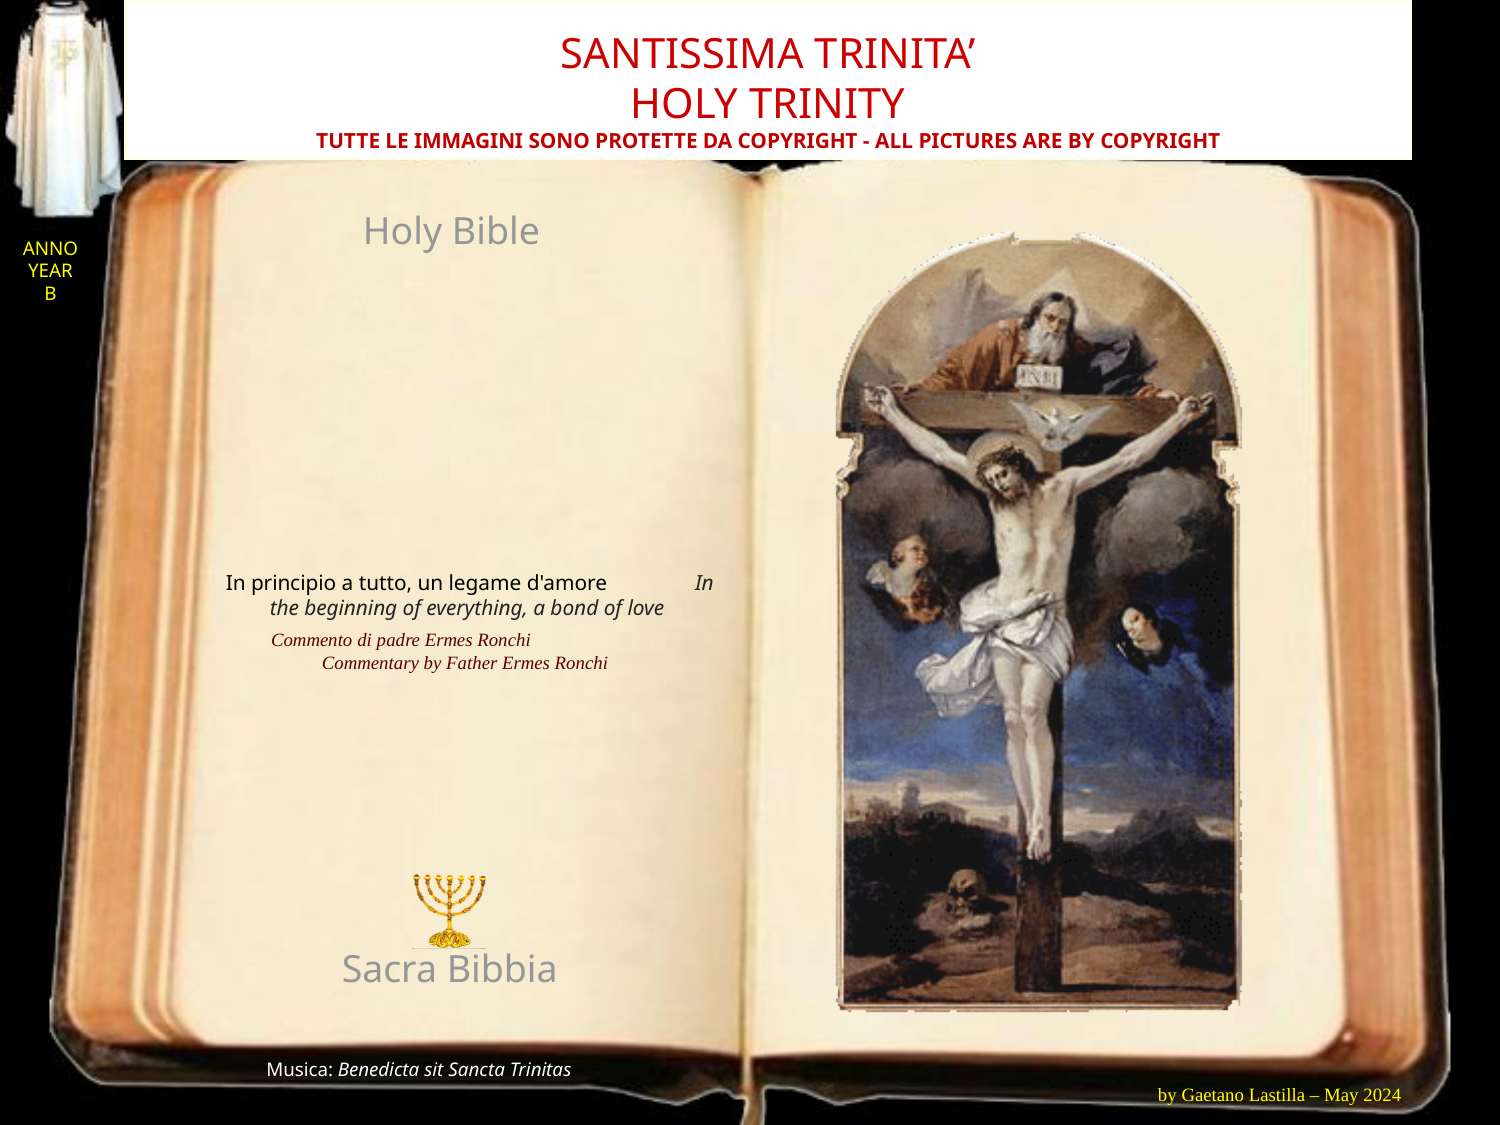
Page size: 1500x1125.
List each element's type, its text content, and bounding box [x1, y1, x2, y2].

text_box Holy Bible [348, 199, 556, 260]
text_box by Gaetano Lastilla – May 2024 [974, 1074, 1500, 1113]
text_box SANTISSIMA TRINITA’ HOLY TRINITY TUTTE LE IMMAGINI SONO PROTETTE DA COPYRIGHT - ALL PICTURES ARE BY COPYRIGHT [124, 0, 1412, 160]
text_box In principio a tutto, un legame d'amore In the beginning of everything, a bond of love [194, 562, 745, 628]
text_box Commento di padre Ermes Ronchi Commentary by Father Ermes Ronchi [246, 620, 684, 681]
text_box Musica: Benedicta sit Sancta Trinitas [62, 1050, 775, 1088]
text_box Sacra Bibbia [187, 937, 713, 998]
picture [0, 0, 1500, 1125]
text_box ANNO YEAR B [7, 229, 93, 312]
